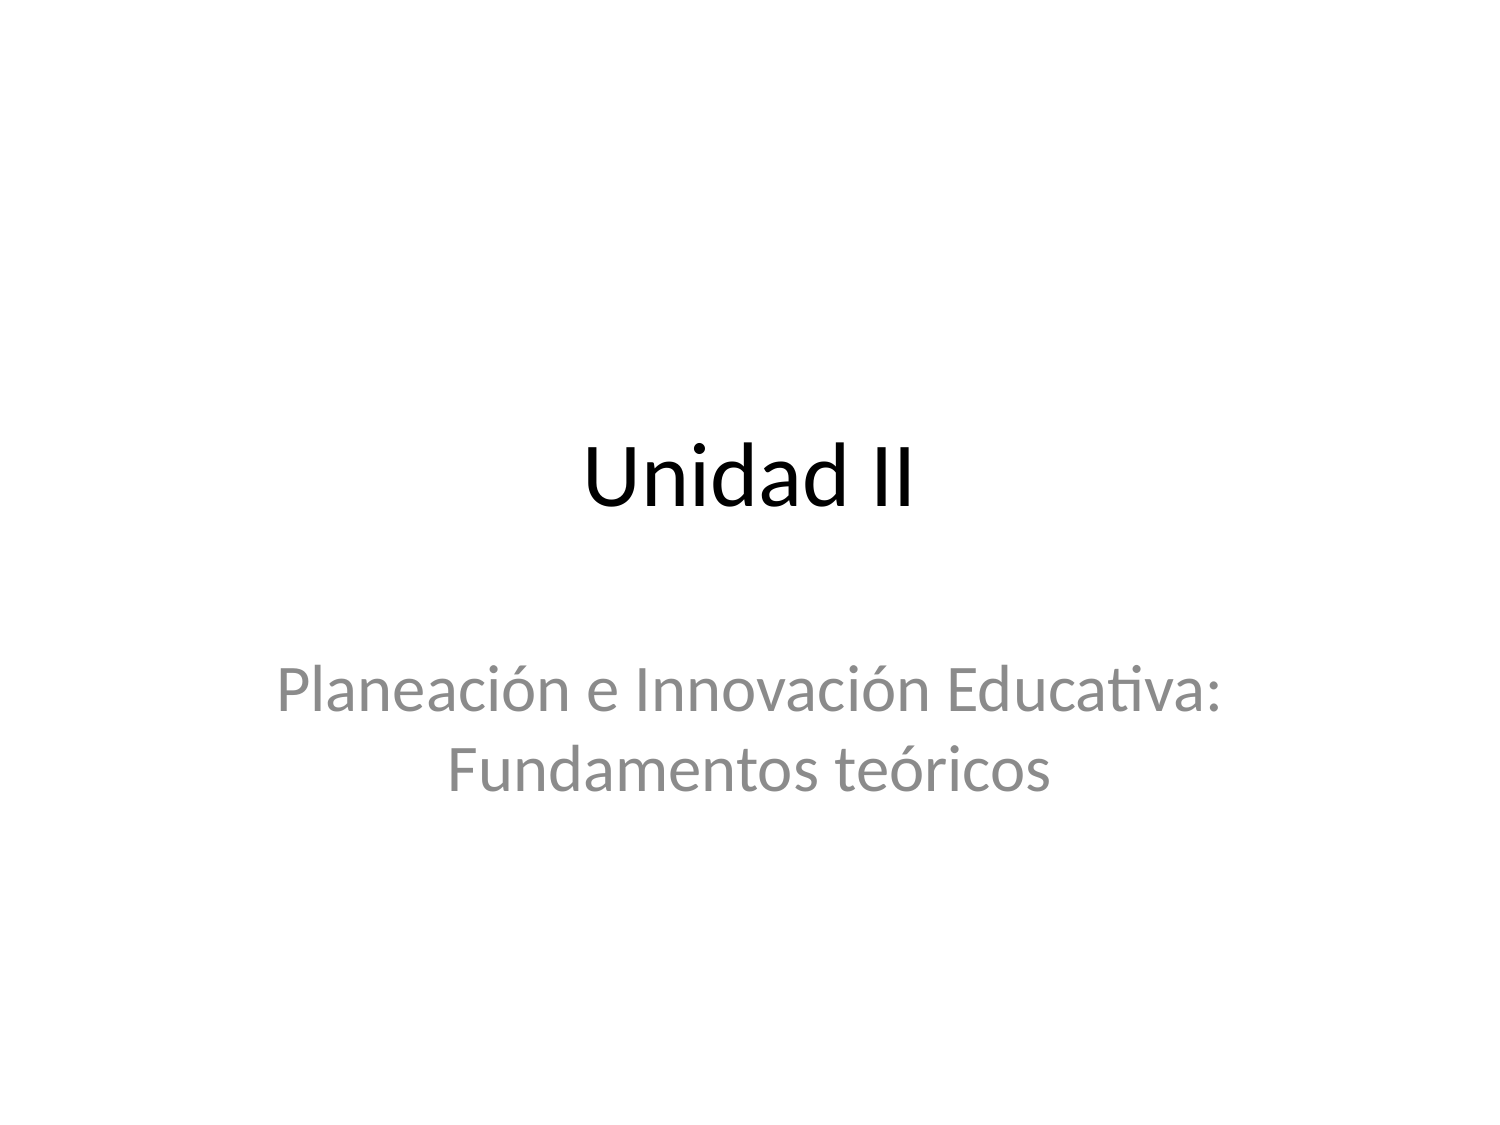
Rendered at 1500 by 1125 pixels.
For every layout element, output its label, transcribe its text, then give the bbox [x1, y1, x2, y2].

subtitle Planeación e Innovación Educativa: Fundamentos teóricos [225, 637, 1275, 925]
title Unidad II [112, 349, 1388, 591]
